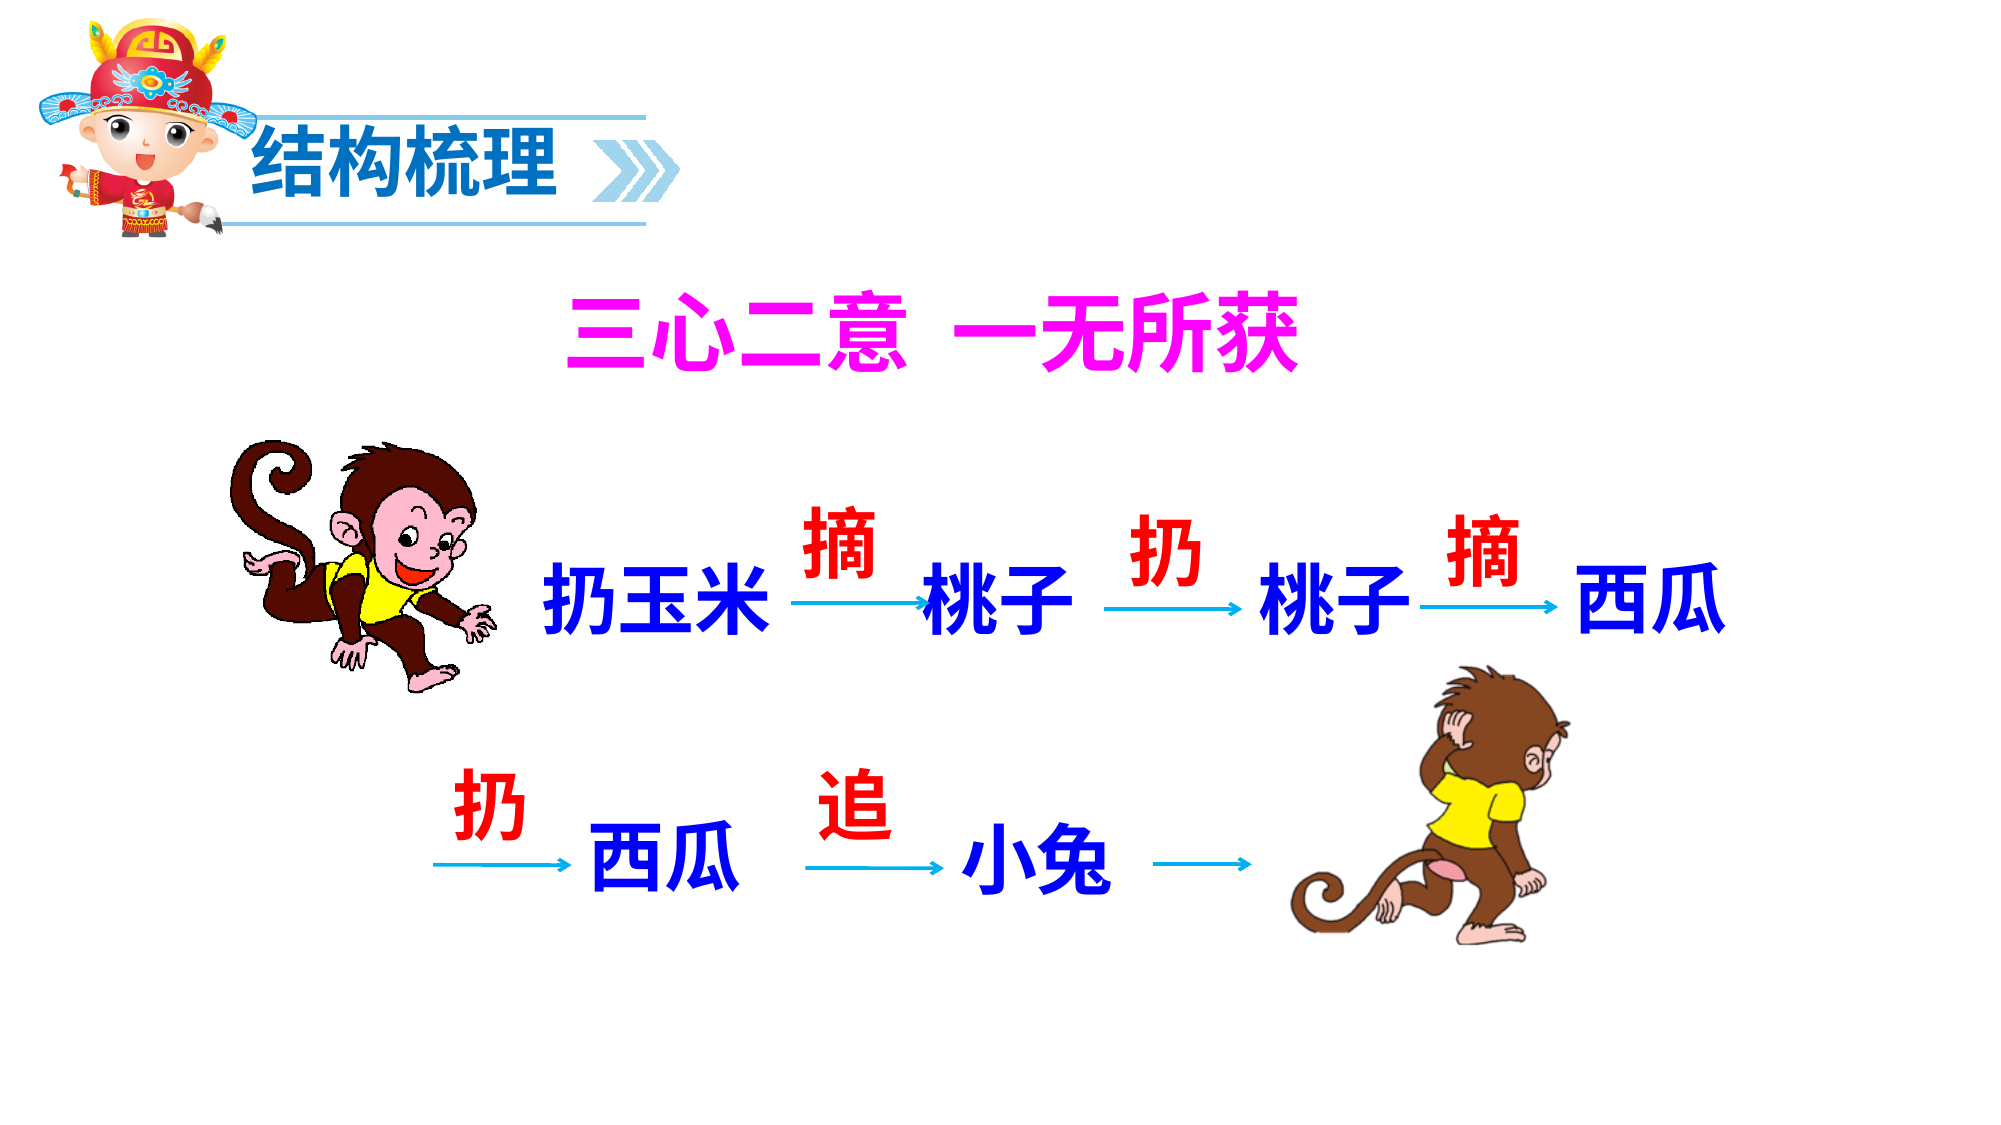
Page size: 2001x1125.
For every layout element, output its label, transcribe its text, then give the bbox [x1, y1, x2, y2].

text_box 扔 [1114, 496, 1221, 604]
picture [1233, 659, 1653, 957]
text_box 摘 [1430, 496, 1538, 604]
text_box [39, 18, 680, 238]
text_box 西瓜 [1559, 542, 1744, 650]
text_box 桃子 [1243, 544, 1428, 652]
text_box 西瓜 [572, 800, 757, 908]
text_box 扔玉米 [526, 544, 787, 652]
text_box 三心二意 一无所获 [547, 238, 1534, 390]
text_box 追 [802, 749, 909, 857]
picture [202, 430, 514, 742]
text_box 桃子 [906, 544, 1091, 652]
text_box 扔 [437, 749, 545, 857]
text_box 摘 [786, 488, 894, 596]
text_box 小兔 [945, 803, 1129, 912]
